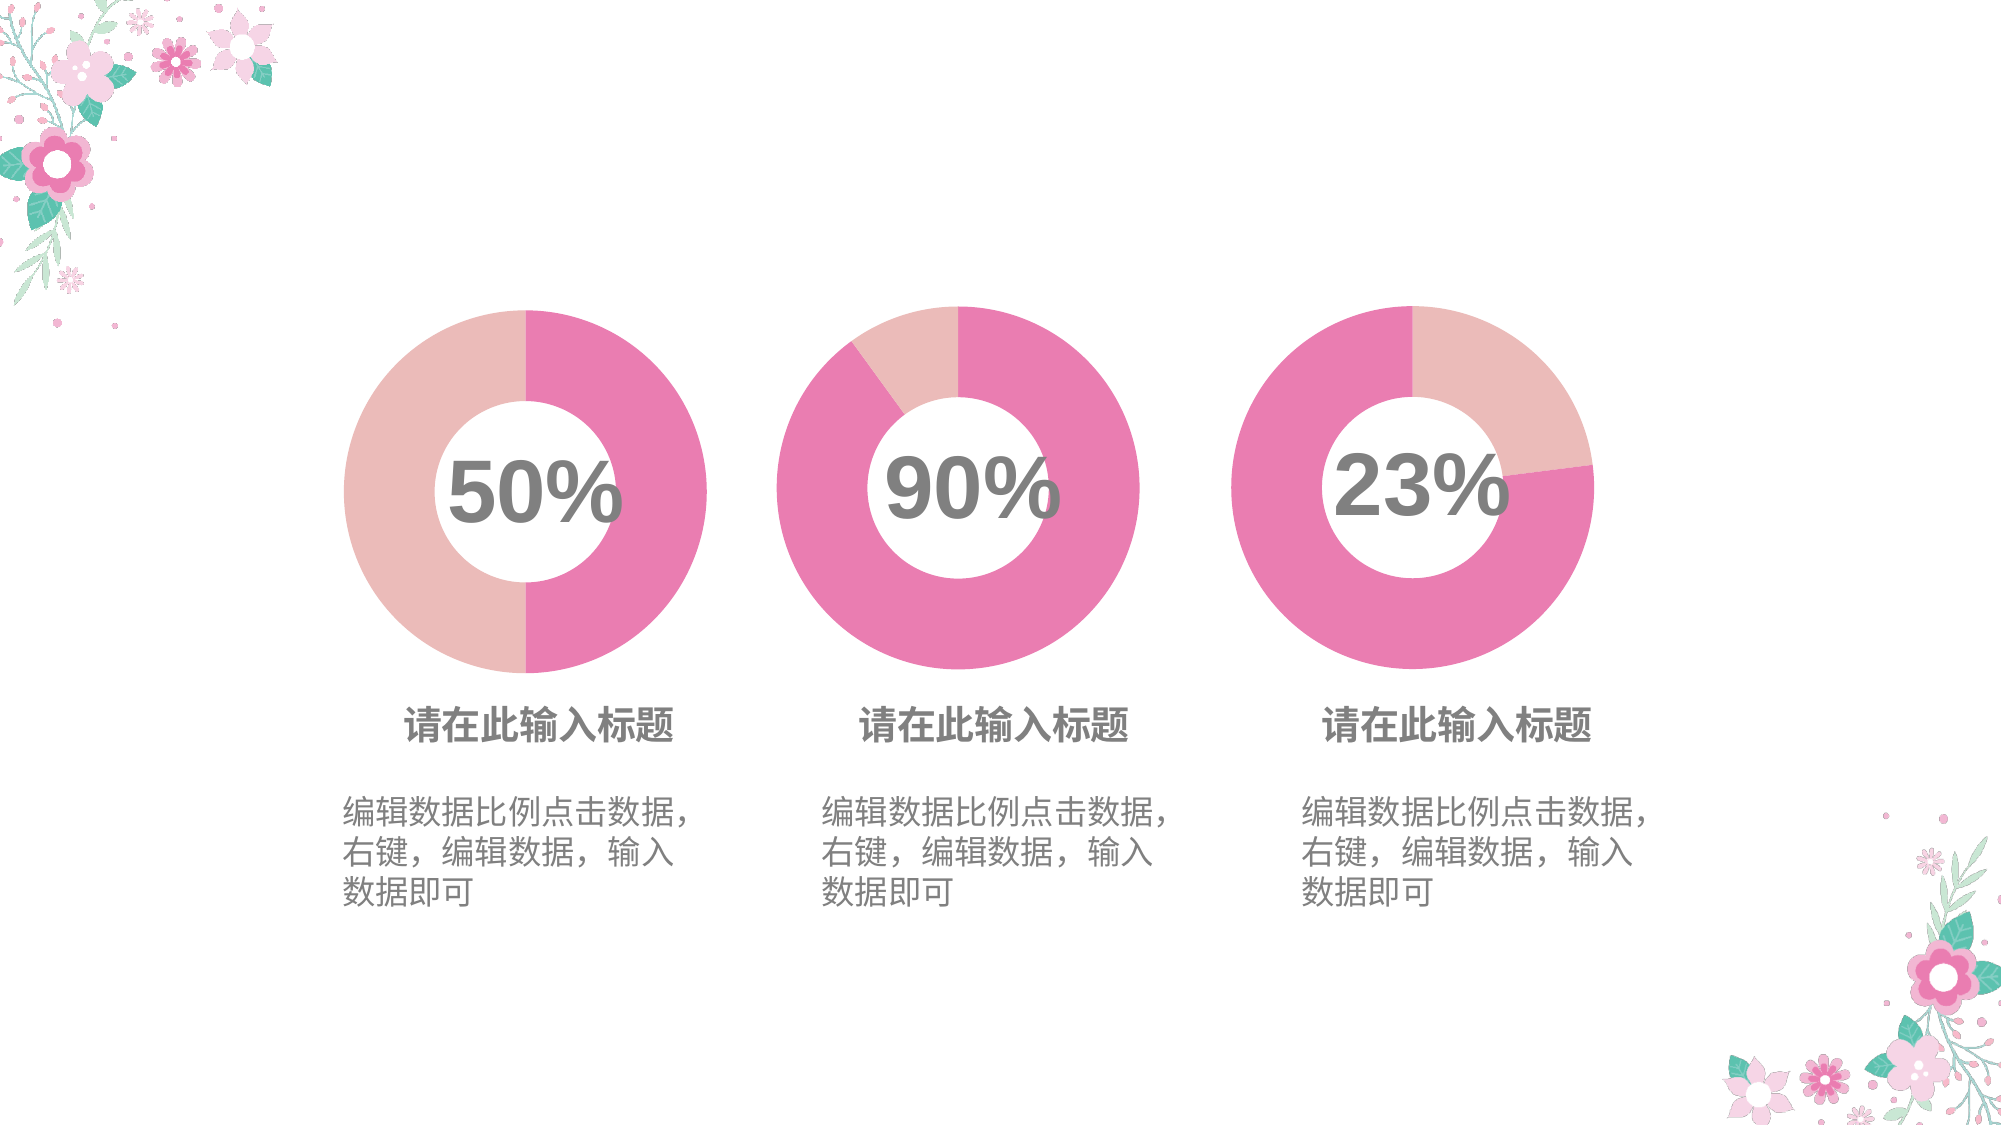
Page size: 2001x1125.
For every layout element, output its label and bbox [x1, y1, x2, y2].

text_box [327, 693, 751, 894]
text_box [1097, 298, 1728, 677]
picture [0, 0, 285, 357]
text_box [1237, 693, 1676, 894]
text_box [289, 302, 762, 681]
picture [1715, 785, 2001, 1125]
text_box [782, 693, 1206, 894]
text_box [642, 298, 1274, 678]
